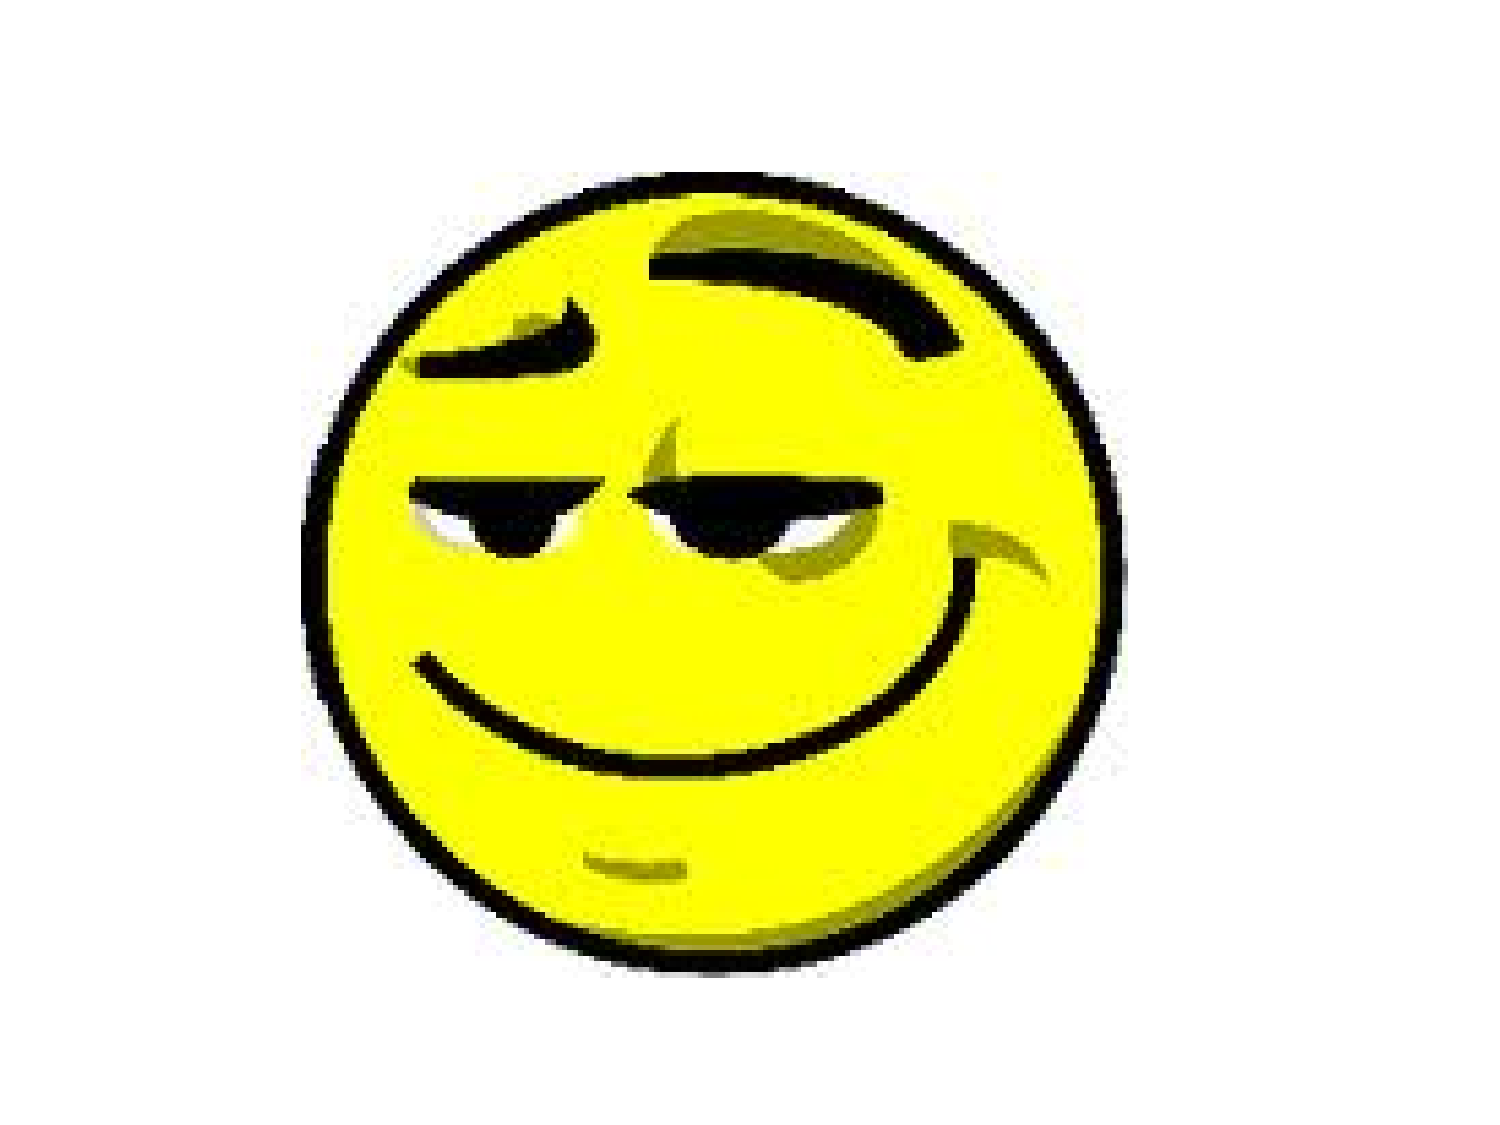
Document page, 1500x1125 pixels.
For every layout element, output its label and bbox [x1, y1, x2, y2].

picture [301, 172, 1129, 978]
